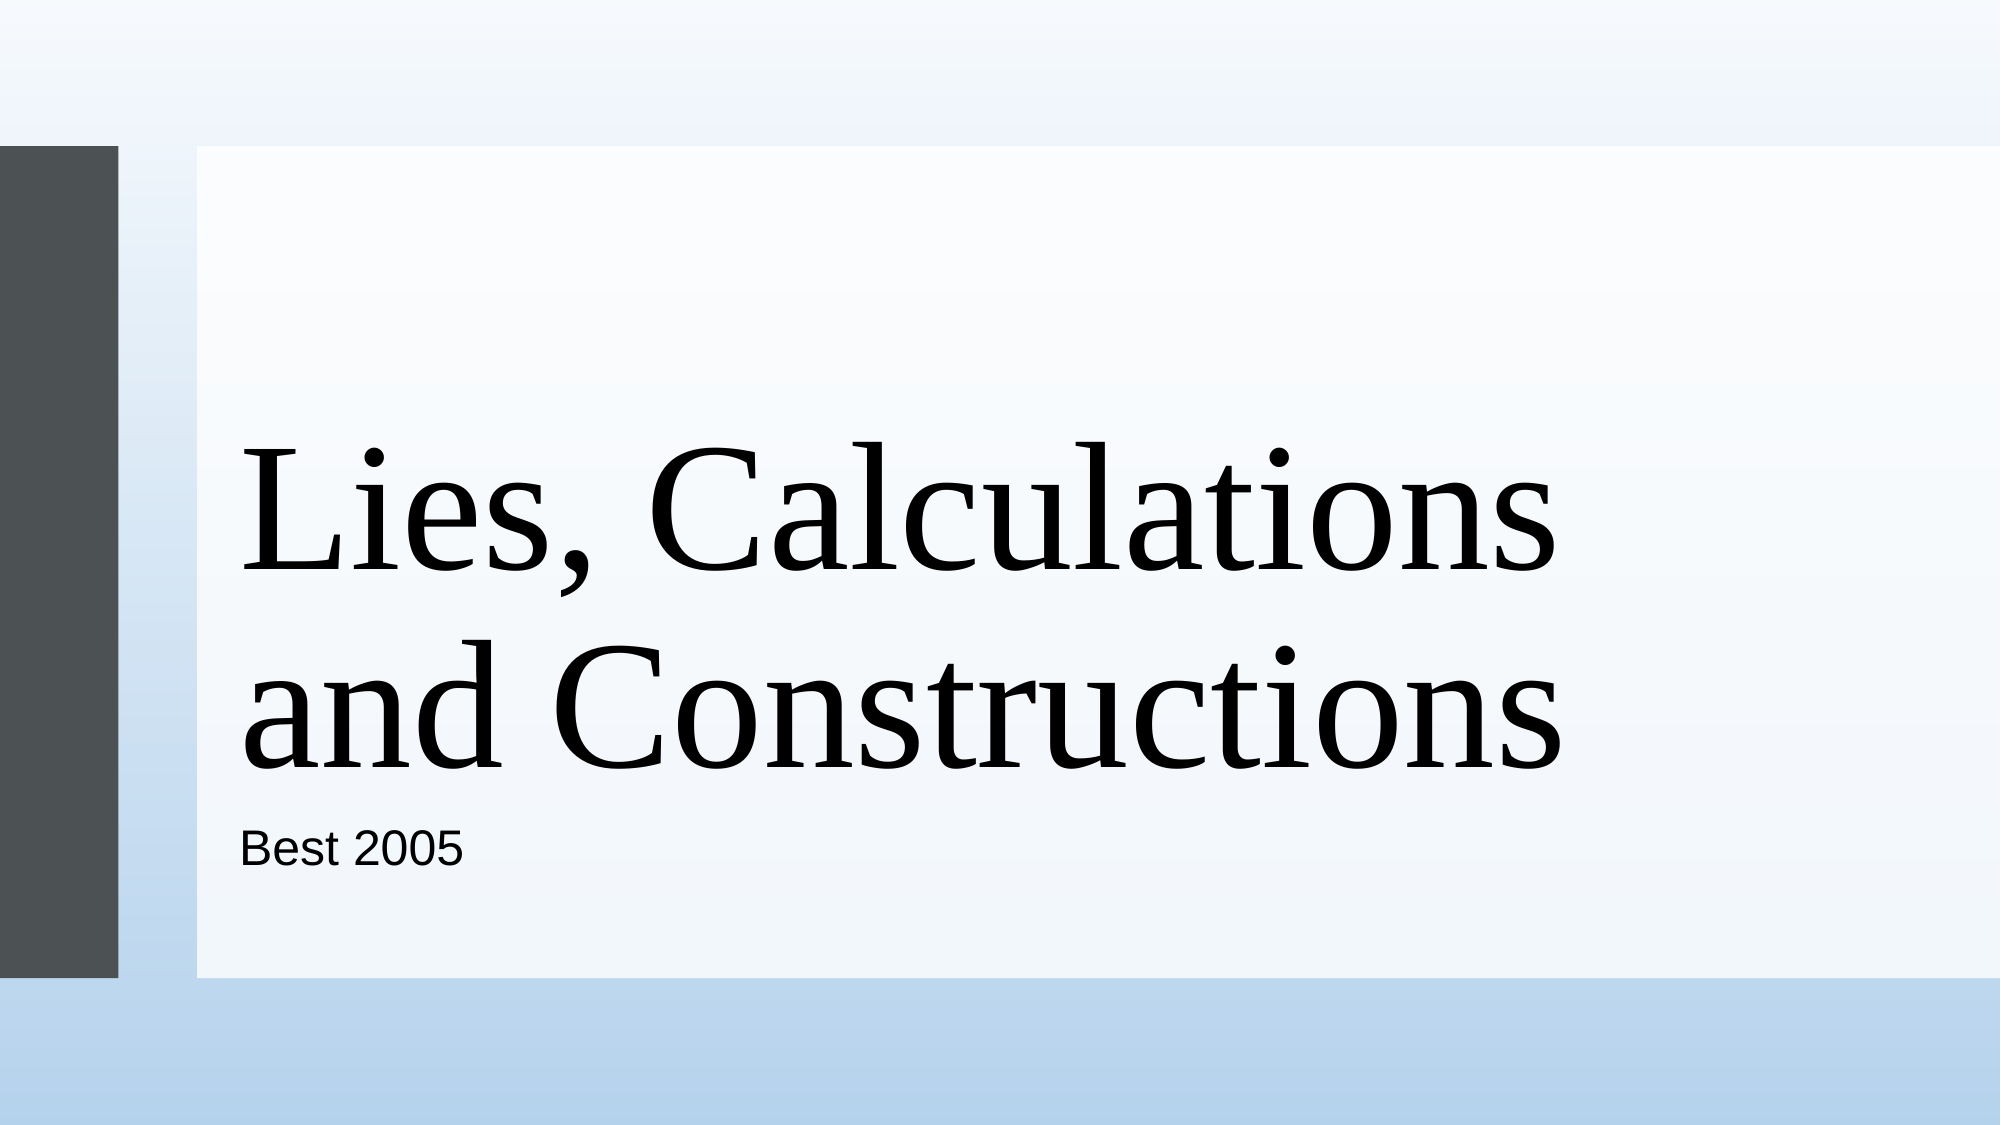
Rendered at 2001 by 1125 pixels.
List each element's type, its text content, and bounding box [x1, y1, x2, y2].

text_box [0, 0, 2000, 1125]
title Lies, Calculations and Constructions [224, 272, 1803, 814]
text_box [0, 145, 119, 979]
text_box [196, 145, 2000, 979]
list Best 2005 [224, 814, 1803, 952]
